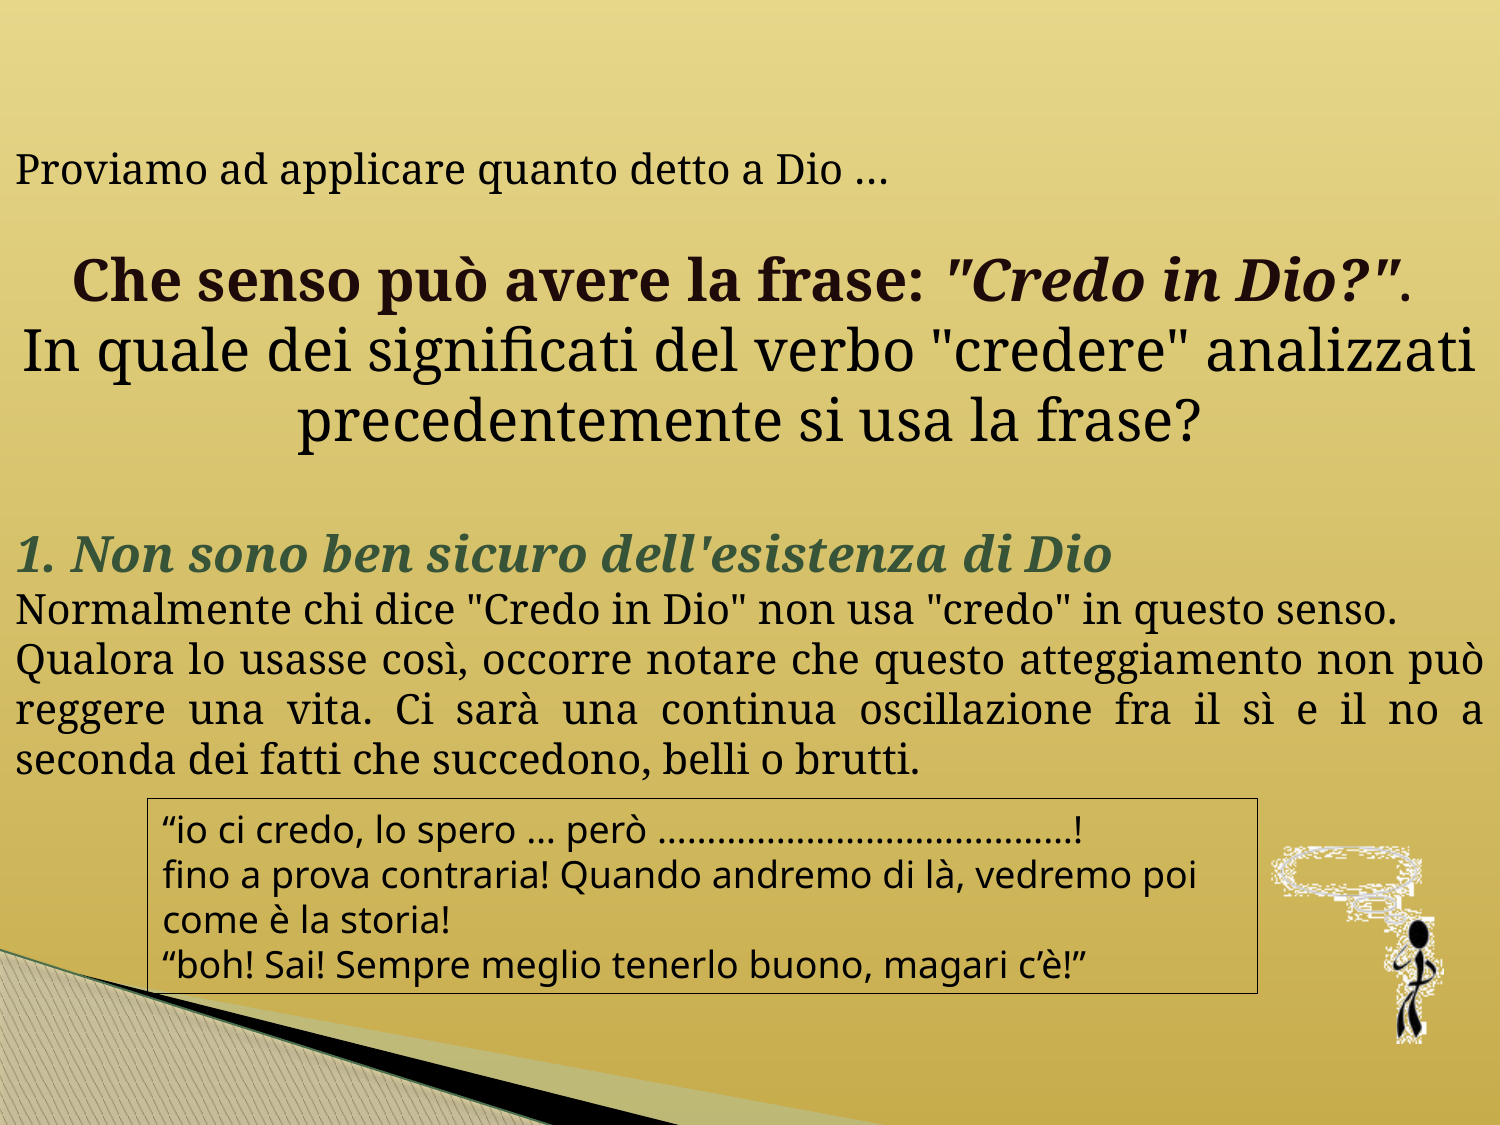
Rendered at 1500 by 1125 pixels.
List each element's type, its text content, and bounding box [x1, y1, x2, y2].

text_box “io ci credo, lo spero … però ……………………………………! fino a prova contraria! Quando andremo di là, vedremo poi come è la storia! “boh! Sai! Sempre meglio tenerlo buono, magari c’è!” [147, 798, 1258, 994]
text_box Proviamo ad applicare quanto detto a Dio … Che senso può avere la frase: "Credo in Dio?". In quale dei significati del verbo "credere" analizzati precedentemente si usa la frase? 1. Non sono ben sicuro dell'esistenza di Dio Normalmente chi dice "Credo in Dio" non usa "credo" in questo senso. Qualora lo usasse così, occorre notare che questo atteggiamento non può reggere una vita. Ci sarà una continua oscillazione fra il sì e il no a seconda dei fatti che succedono, belli o brutti. [0, 135, 1500, 791]
picture [1234, 833, 1444, 1044]
